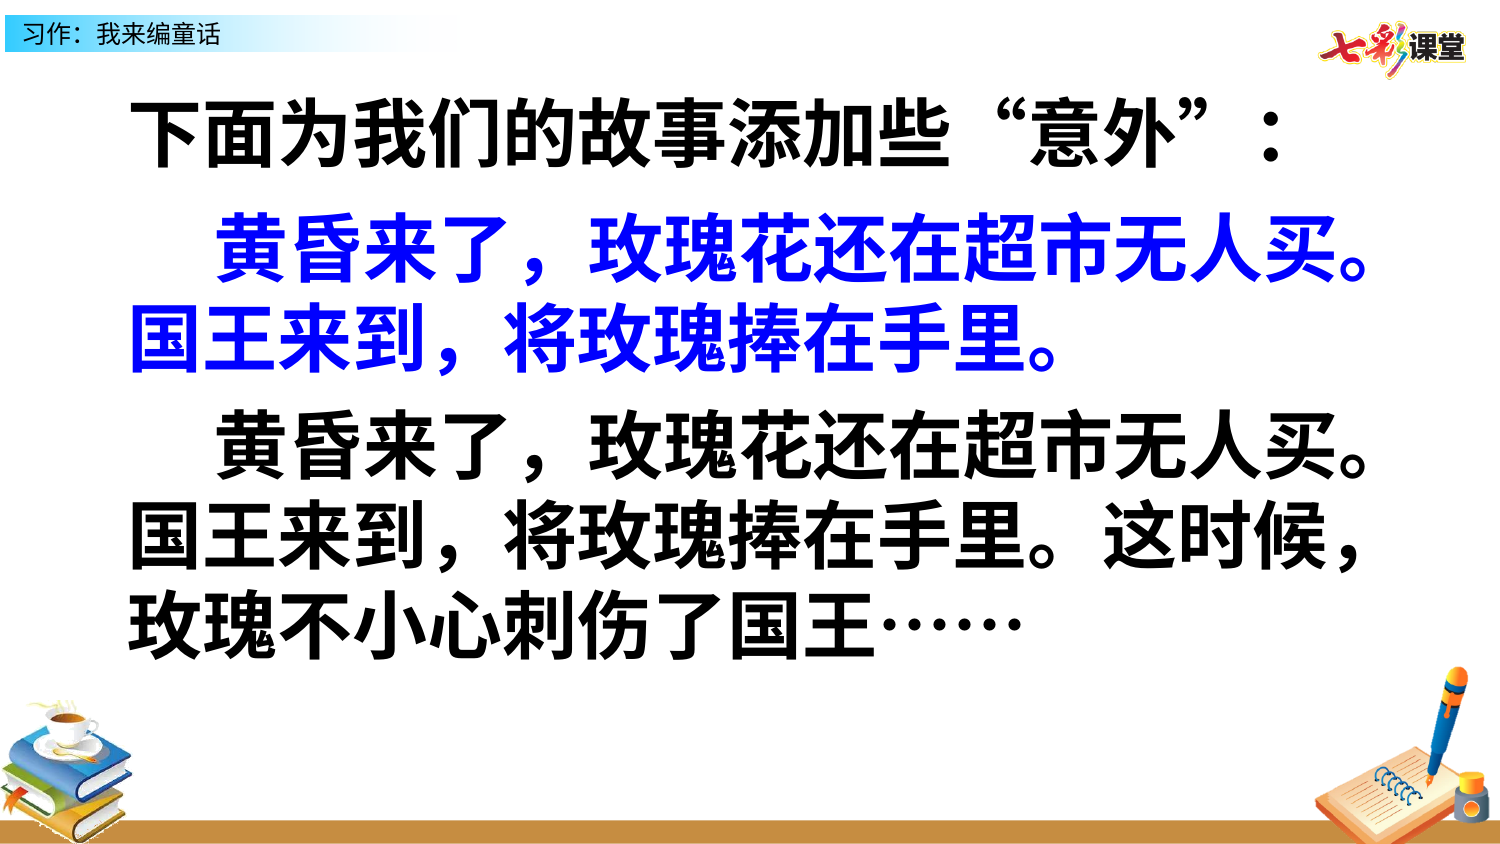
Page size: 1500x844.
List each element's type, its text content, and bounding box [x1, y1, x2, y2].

text_box 黄昏来了，玫瑰花还在超市无人买。国王来到，将玫瑰捧在手里。 [112, 193, 1385, 389]
picture [1303, 652, 1500, 844]
picture [1316, 20, 1468, 80]
text_box 黄昏来了，玫瑰花还在超市无人买。国王来到，将玫瑰捧在手里。这时候，玫瑰不小心刺伤了国王…… [112, 390, 1385, 676]
text_box 下面为我们的故事添加些“意外”： [112, 79, 1285, 185]
picture [0, 700, 146, 844]
